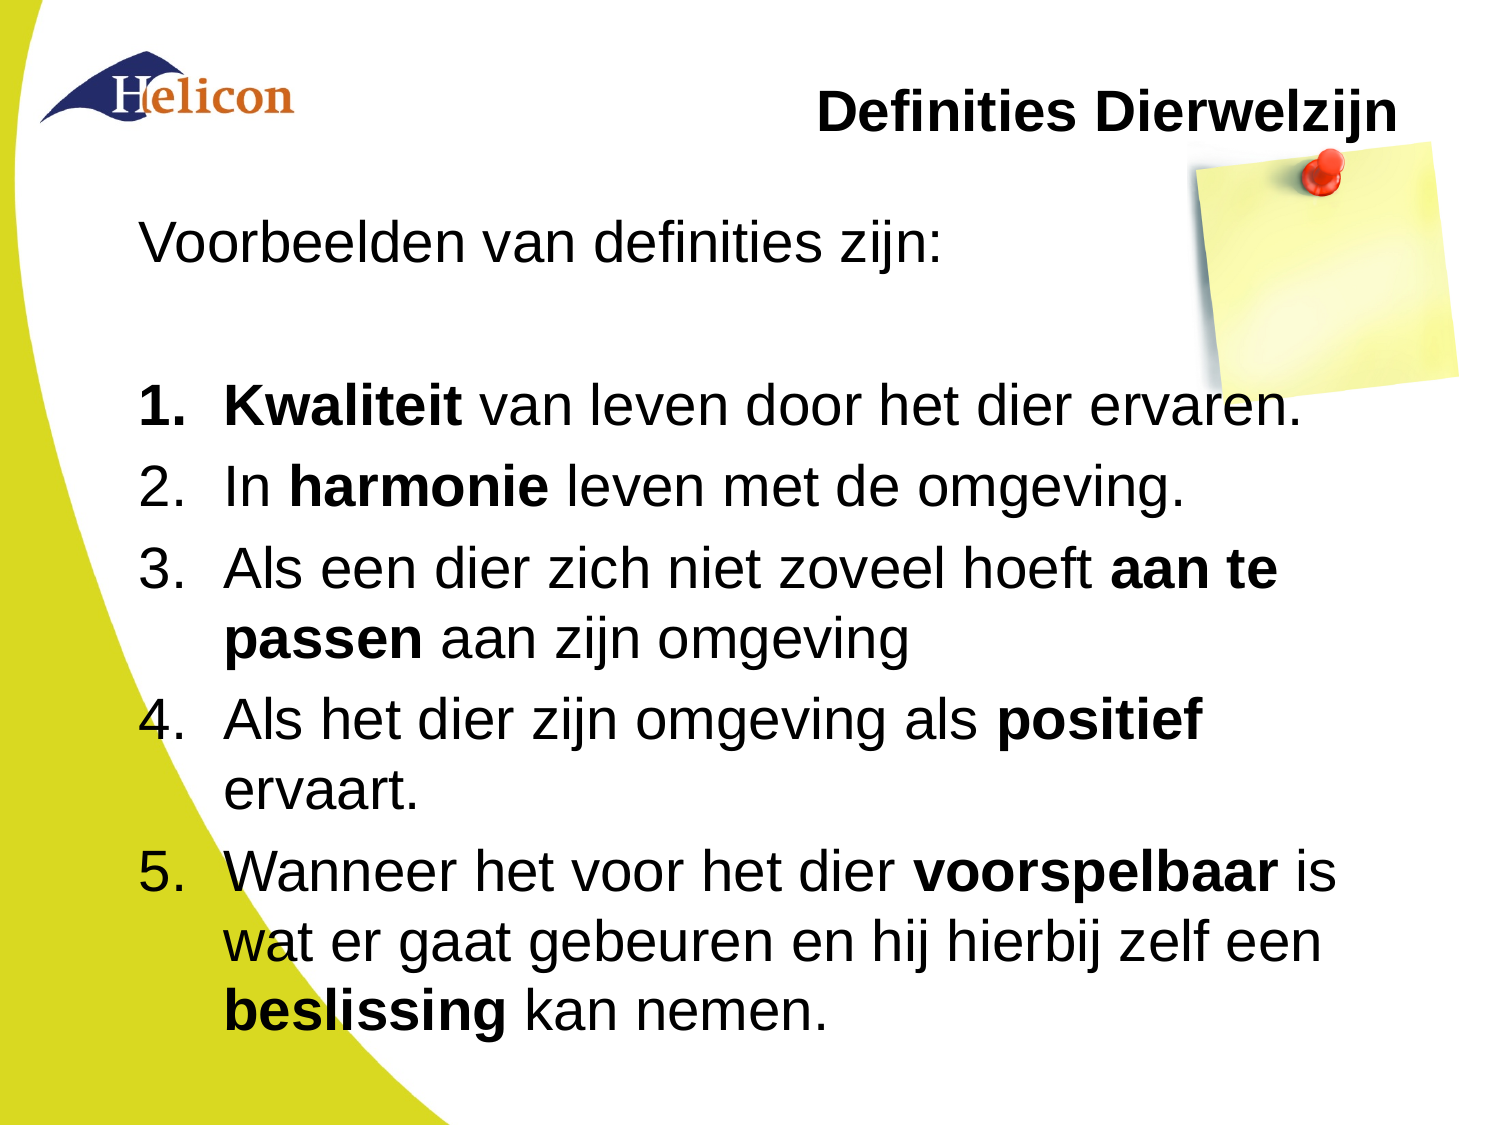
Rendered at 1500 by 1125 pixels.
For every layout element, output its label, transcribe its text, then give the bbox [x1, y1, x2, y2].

list Voorbeelden van definities zijn: Kwaliteit van leven door het dier ervaren. In harmonie leven met de omgeving. Als een dier zich niet zoveel hoeft aan te passen aan zijn omgeving Als het dier zijn omgeving als positief ervaart. Wanneer het voor het dier voorspelbaar is wat er gaat gebeuren en hij hierbij zelf een beslissing kan nemen. [123, 196, 1424, 1125]
title Definities Dierwelzijn [324, 54, 1415, 161]
picture [0, 0, 1500, 1125]
